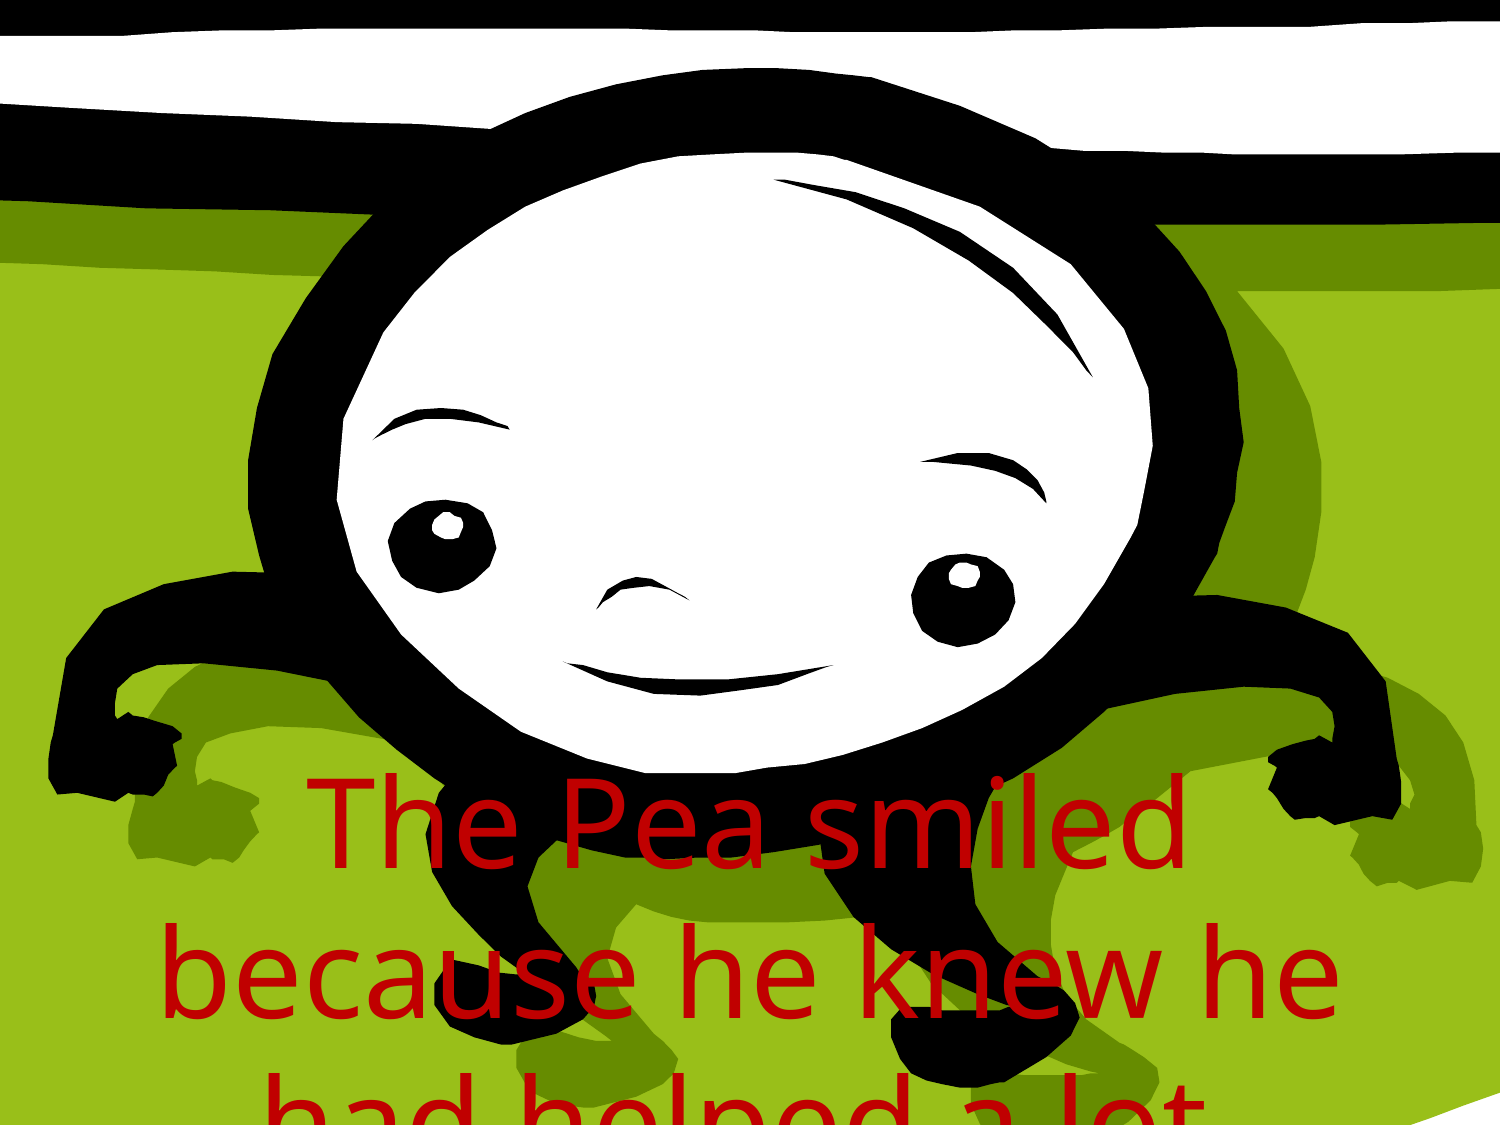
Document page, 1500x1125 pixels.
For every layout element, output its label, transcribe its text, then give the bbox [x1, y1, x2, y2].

title The Pea smiled because he knew he had helped a lot. [75, 875, 1425, 1063]
